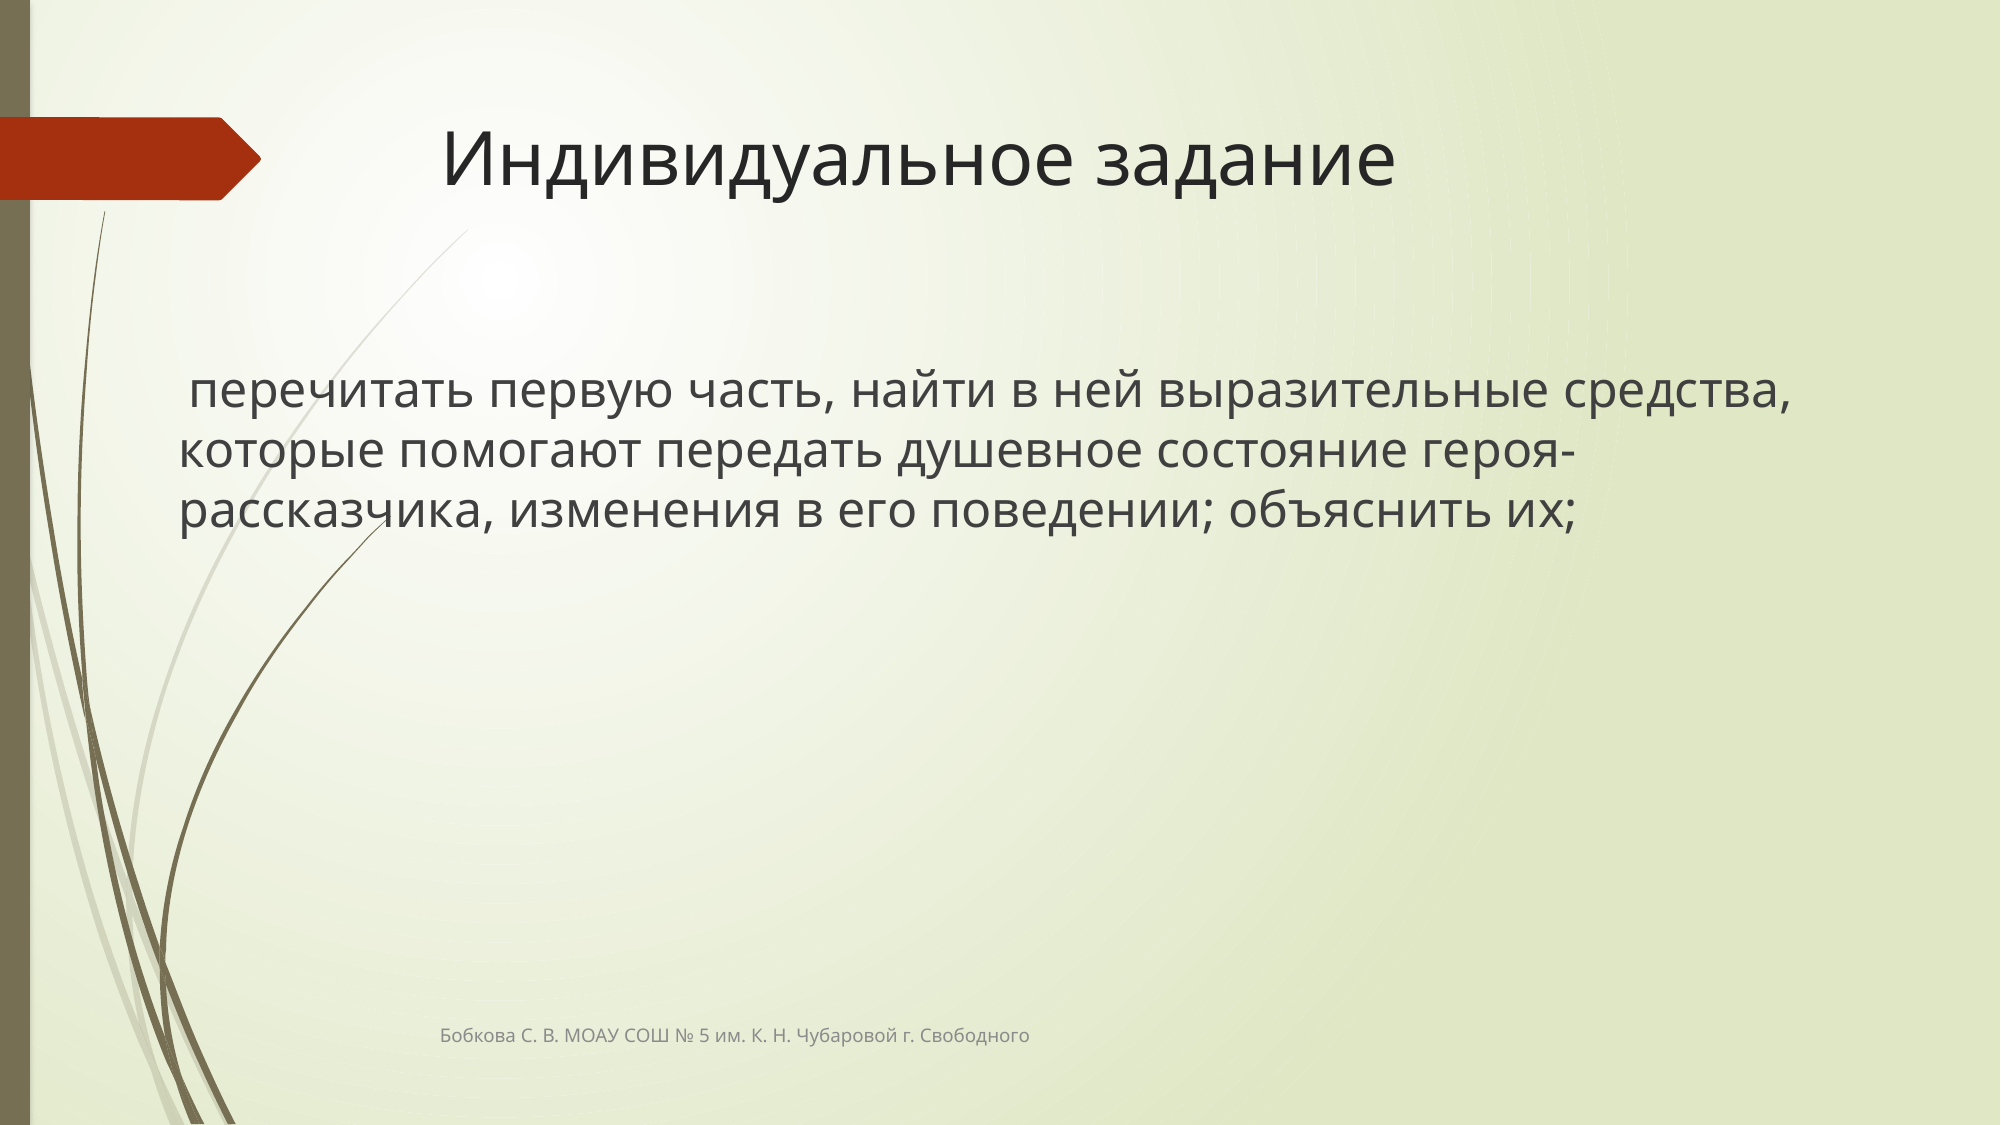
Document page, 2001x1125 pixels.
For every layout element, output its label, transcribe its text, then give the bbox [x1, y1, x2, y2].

footer Бобкова С. В. МОАУ СОШ № 5 им. К. Н. Чубаровой г. Свободного [424, 1006, 1675, 1067]
title Индивидуальное задание [425, 102, 1888, 313]
list перечитать первую часть, найти в ней выразительные средства, которые помогают передать душевное состояние героя-рассказчика, изменения в его поведении; объяснить их; [163, 350, 1888, 970]
